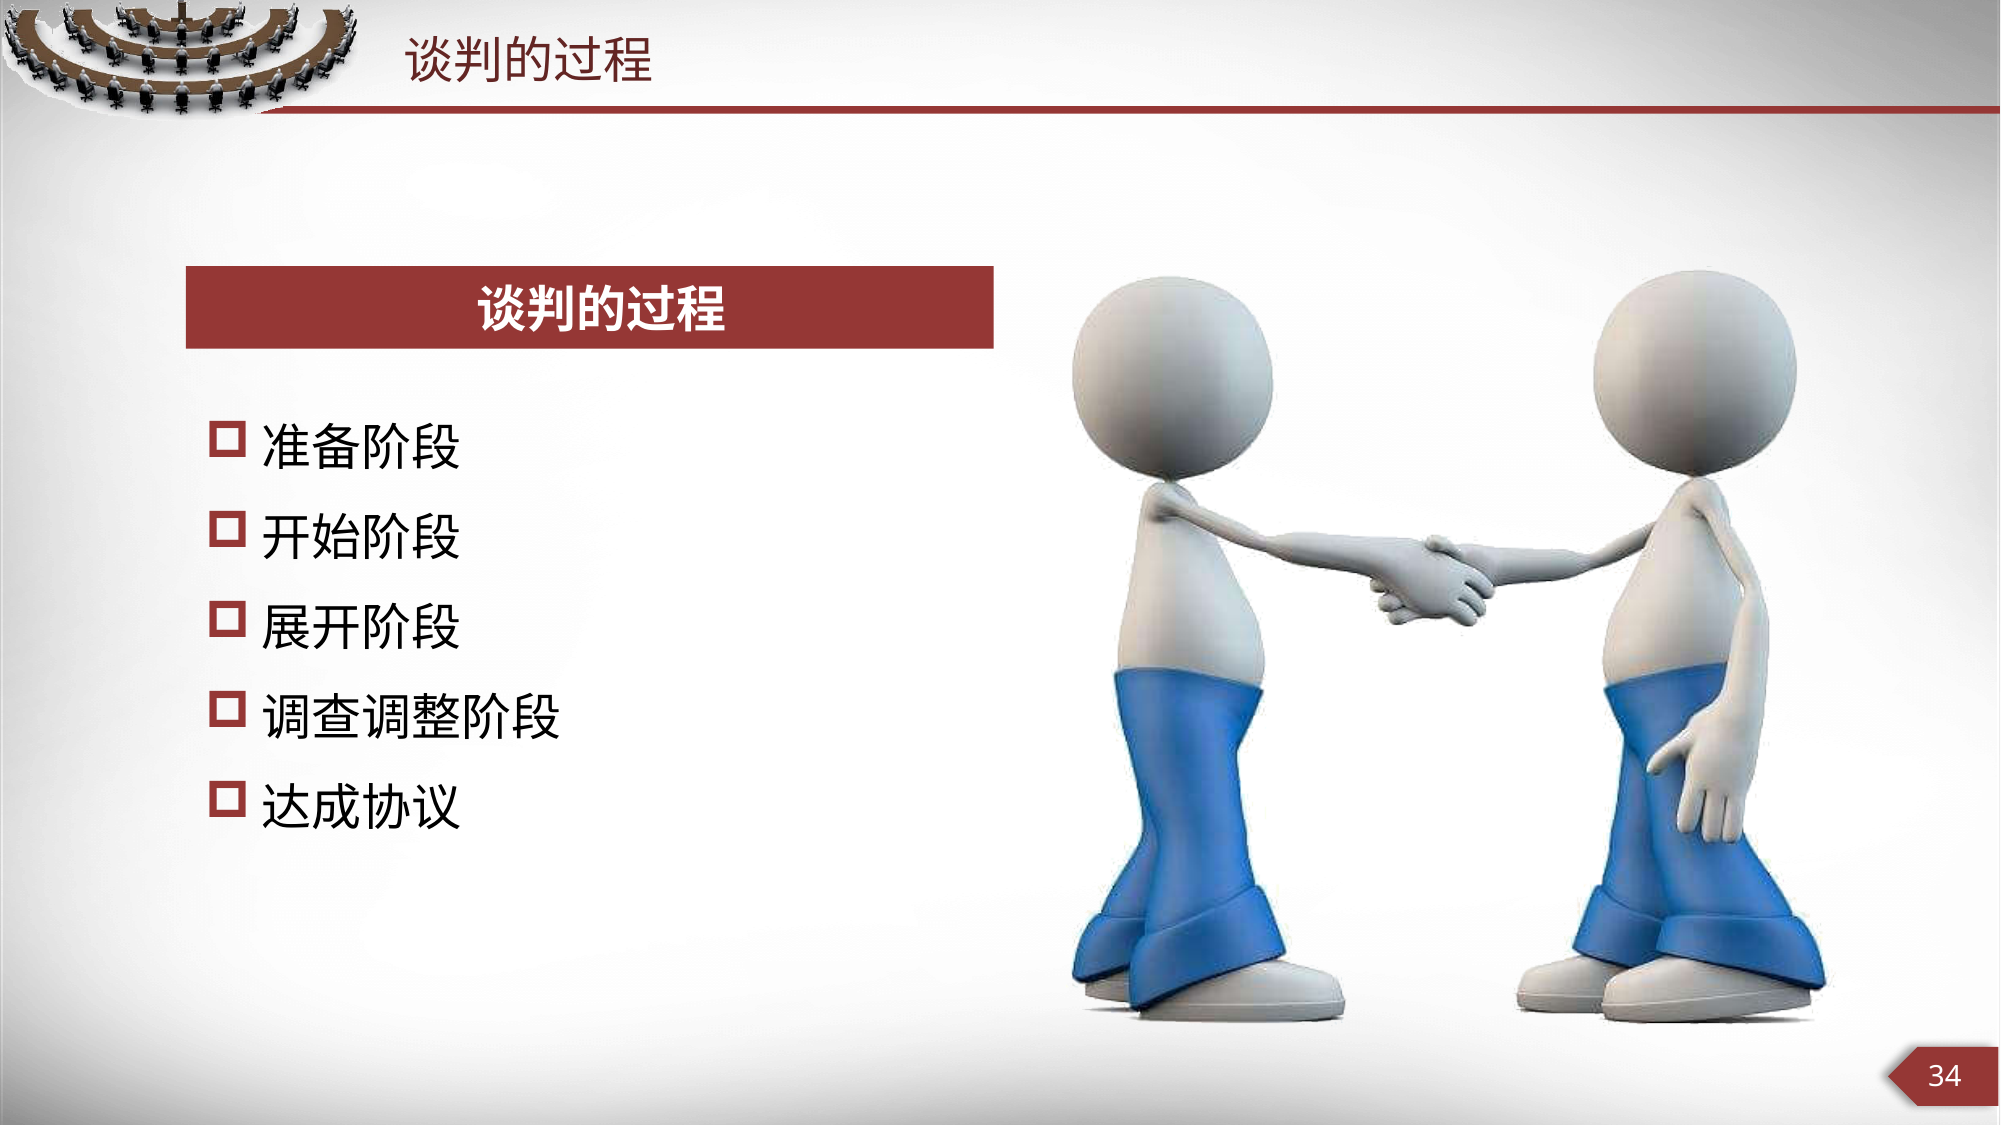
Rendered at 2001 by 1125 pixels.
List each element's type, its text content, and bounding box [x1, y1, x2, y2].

text_box 谈判的过程 [185, 266, 988, 349]
slide_number 34 [1889, 1046, 2000, 1107]
picture [0, 0, 2001, 1125]
list 谈判的过程 [388, 11, 1074, 107]
text_box 准备阶段 开始阶段 展开阶段 调查调整阶段 达成协议 [190, 378, 888, 843]
